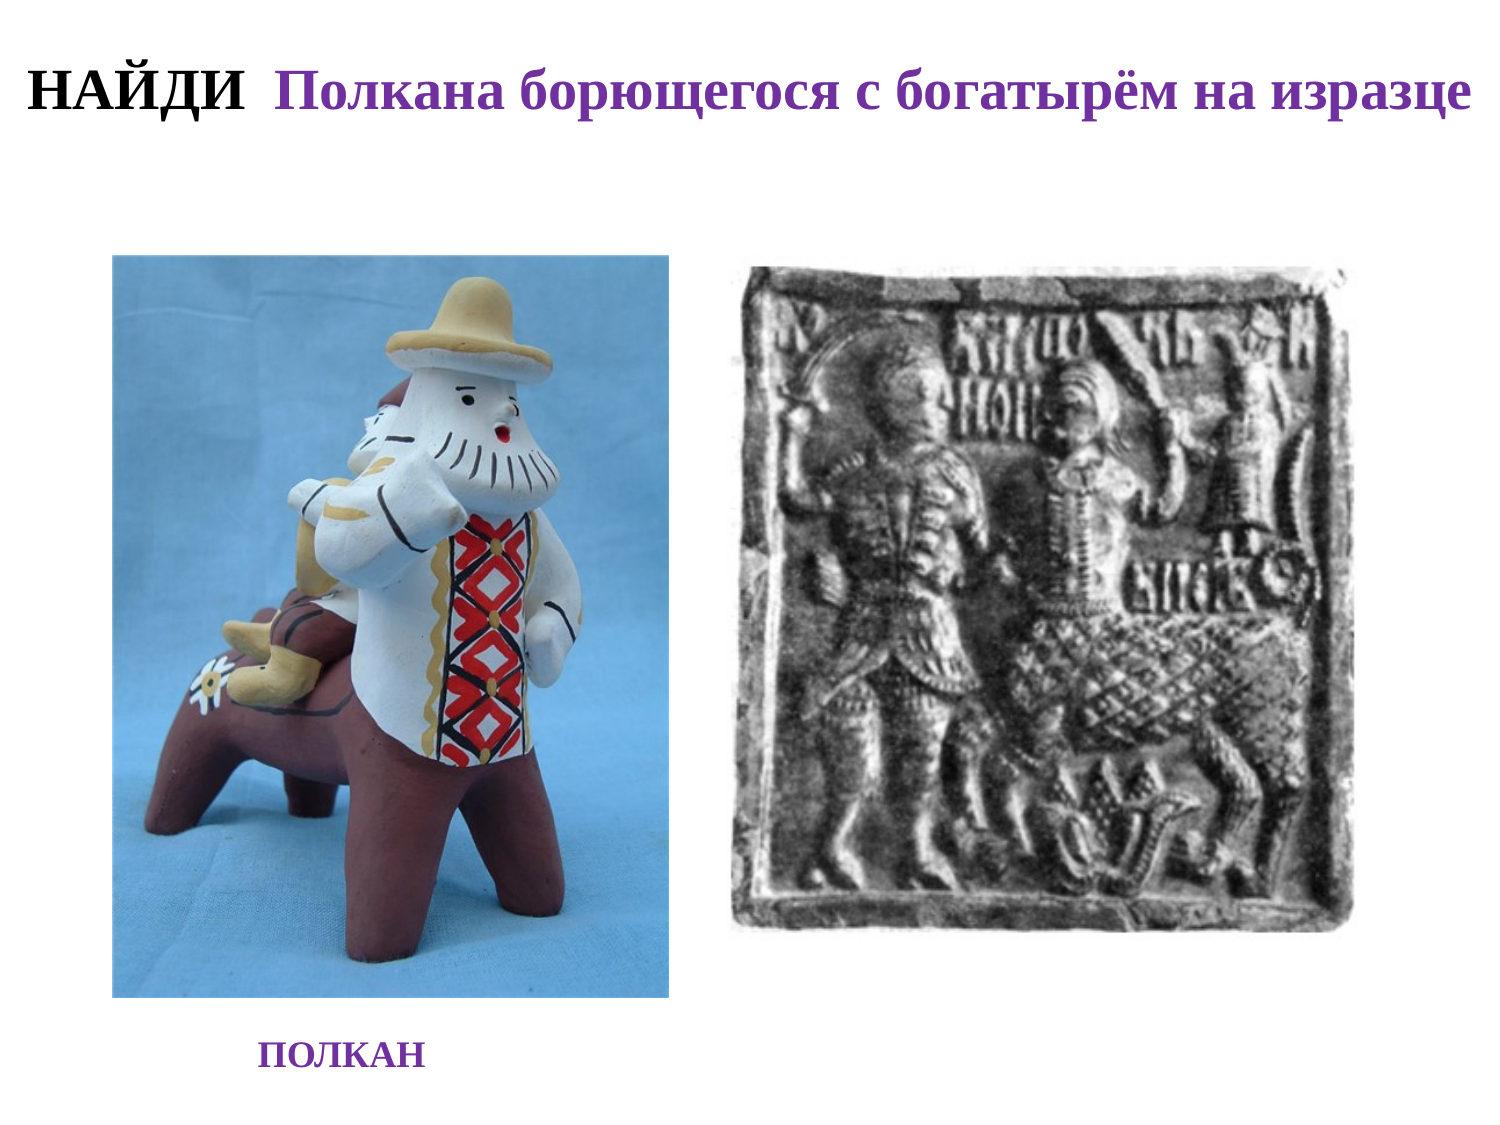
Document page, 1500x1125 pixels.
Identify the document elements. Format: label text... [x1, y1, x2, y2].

text_box ПОЛКАН [242, 1023, 441, 1083]
picture [726, 255, 1361, 941]
title НАЙДИ Полкана борющегося с богатырём на изразце [0, 0, 1500, 173]
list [111, 255, 670, 998]
